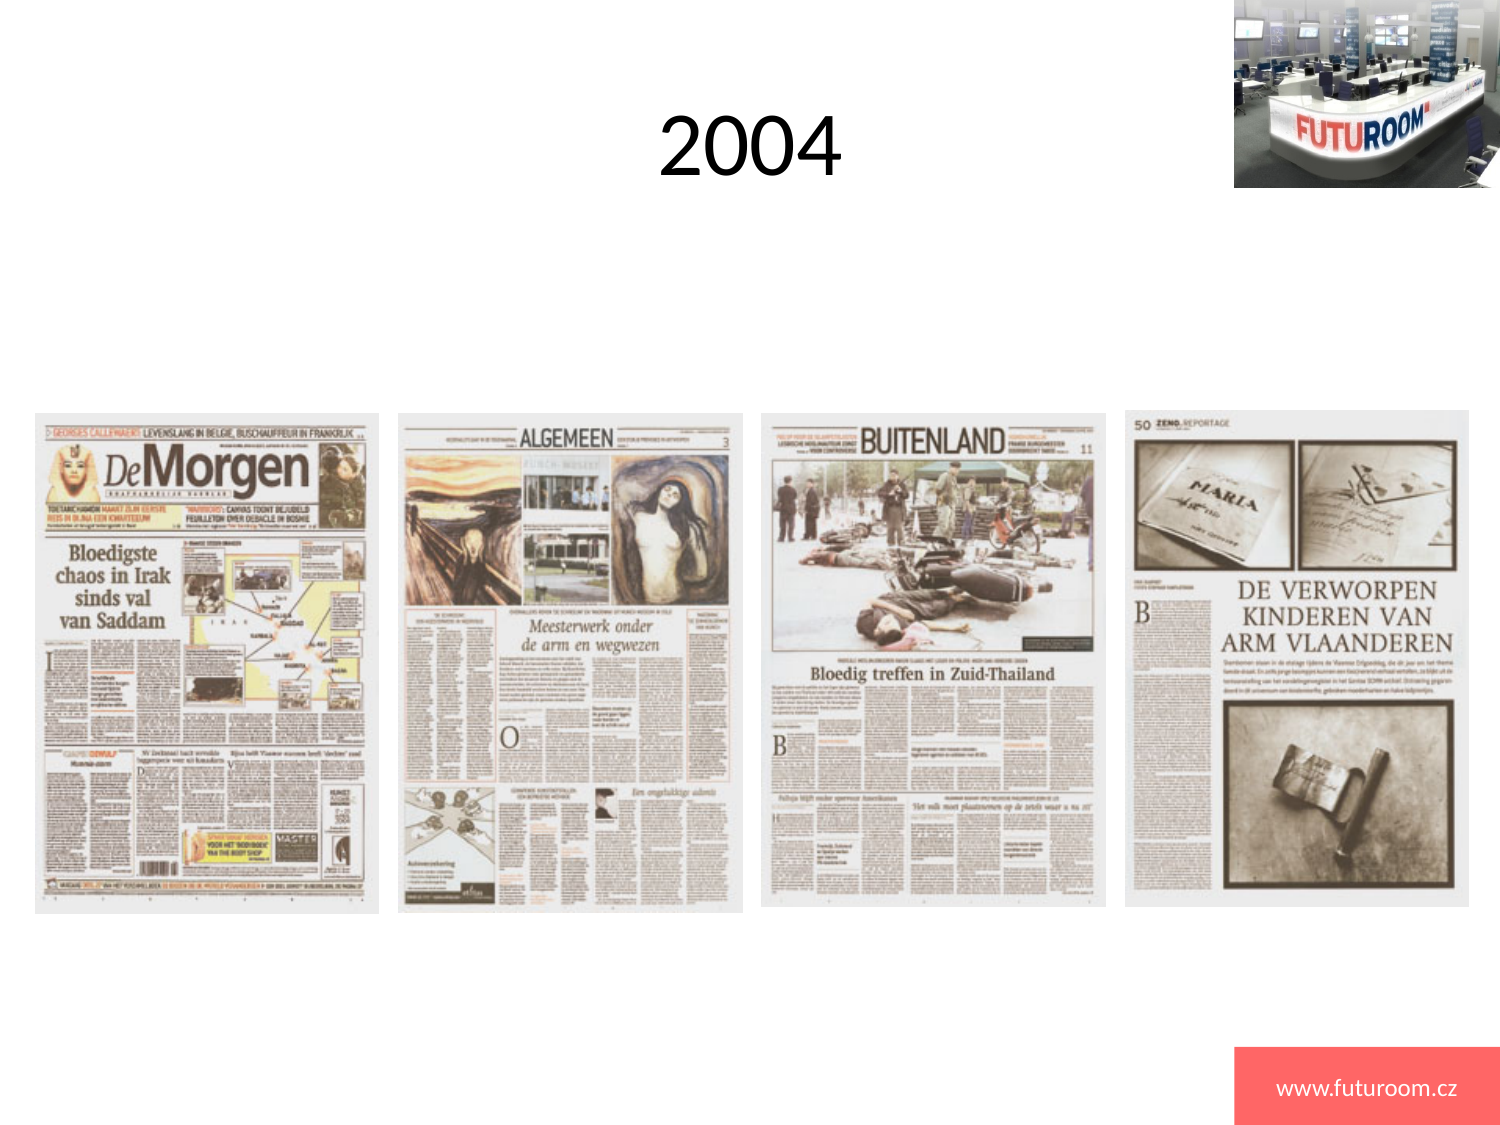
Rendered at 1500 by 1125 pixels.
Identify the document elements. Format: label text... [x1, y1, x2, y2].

picture [761, 413, 1106, 907]
title 2004 [75, 45, 1425, 233]
picture [1234, 0, 1500, 188]
text_box www.futuroom.cz [1232, 1045, 1500, 1125]
picture [34, 413, 380, 915]
picture [398, 413, 743, 913]
picture [1124, 409, 1469, 908]
